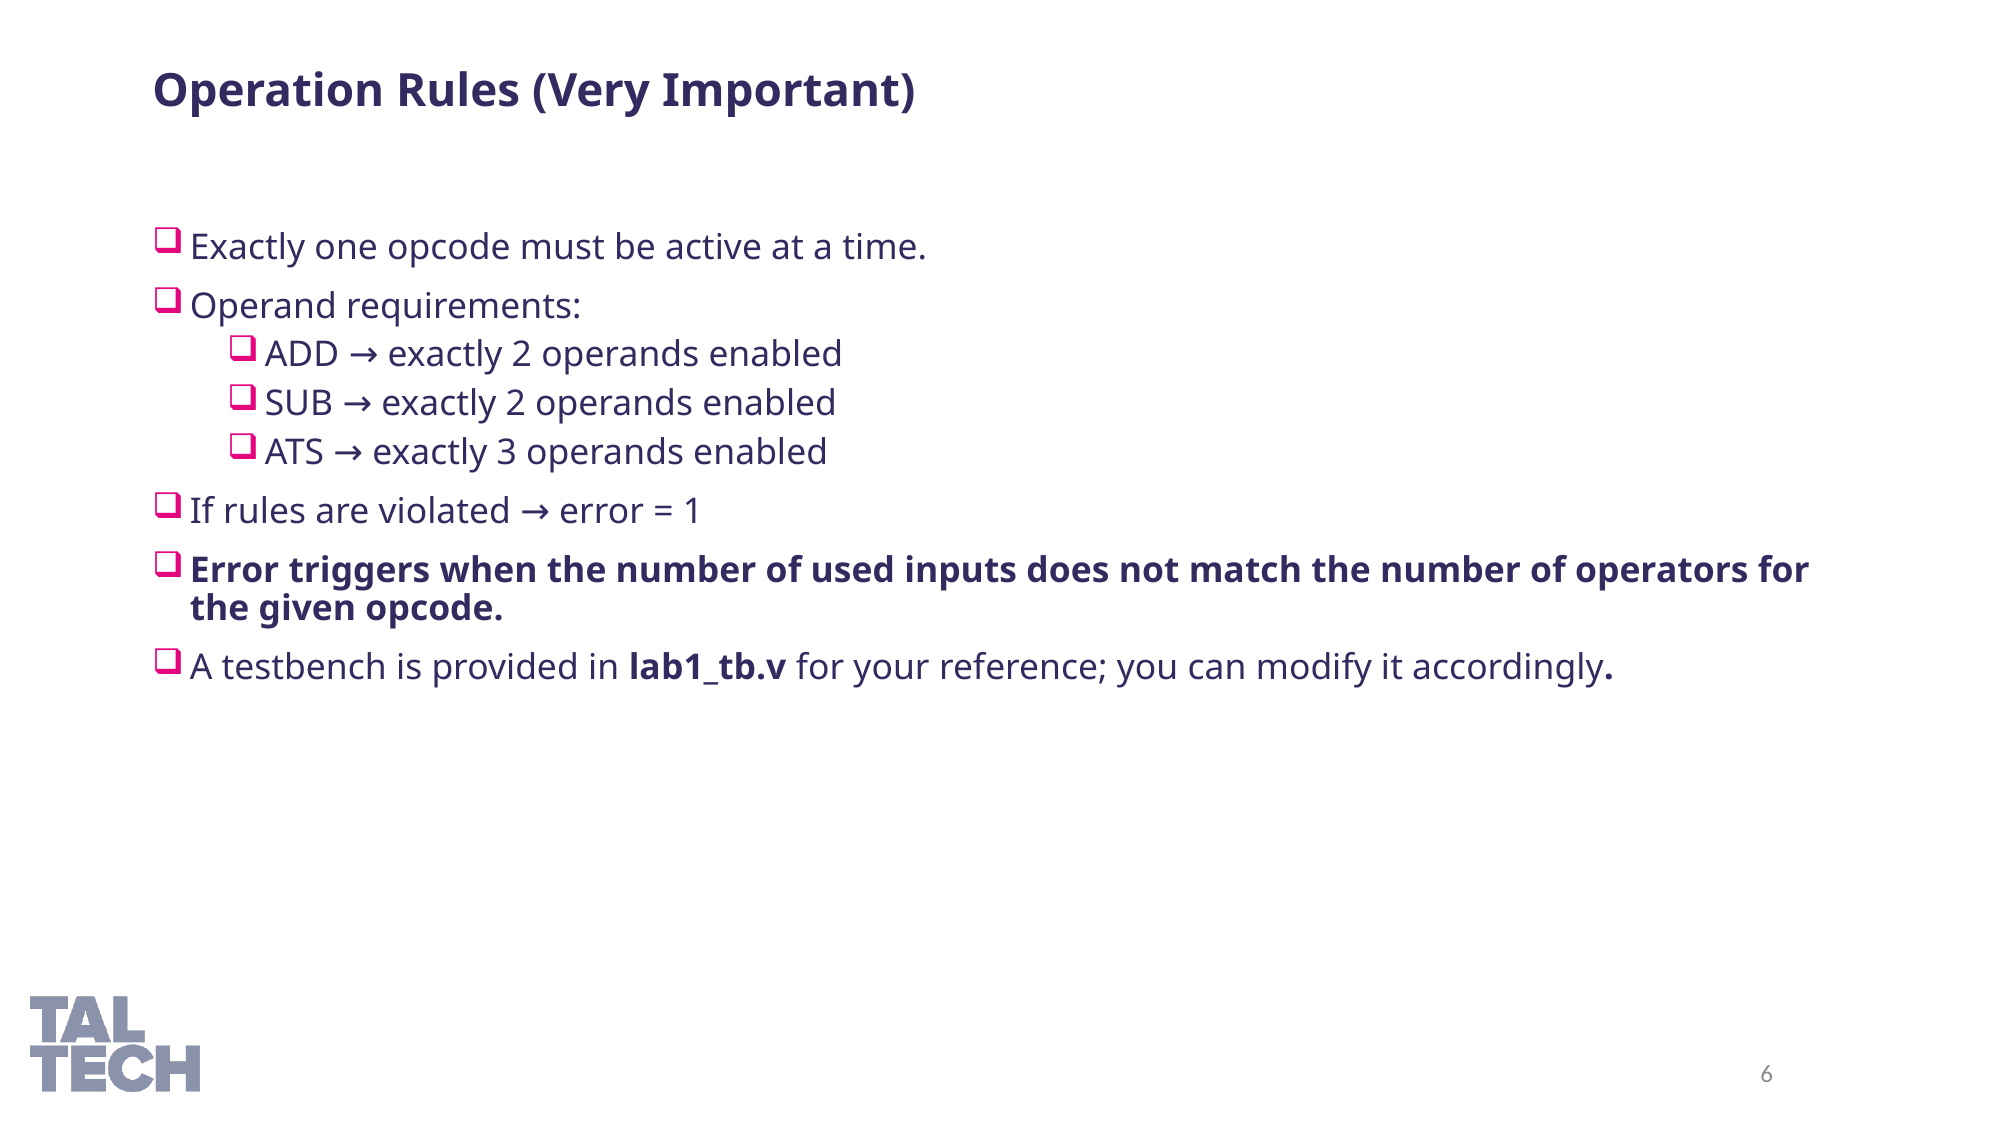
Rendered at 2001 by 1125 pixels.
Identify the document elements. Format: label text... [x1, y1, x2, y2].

title Operation Rules (Very Important) [137, 59, 1863, 187]
slide_number 6 [1338, 1042, 1789, 1103]
picture [25, 990, 204, 1097]
list Exactly one opcode must be active at a time. Operand requirements: ADD → exactly 2 operands enabled SUB → exactly 2 operands enabled ATS → exactly 3 operands enabled If rules are violated → error = 1 Error triggers when the number of used inputs does not match the number of operators for the given opcode. A testbench is provided in lab1_tb.v for your reference; you can modify it accordingly. [137, 221, 1863, 1014]
